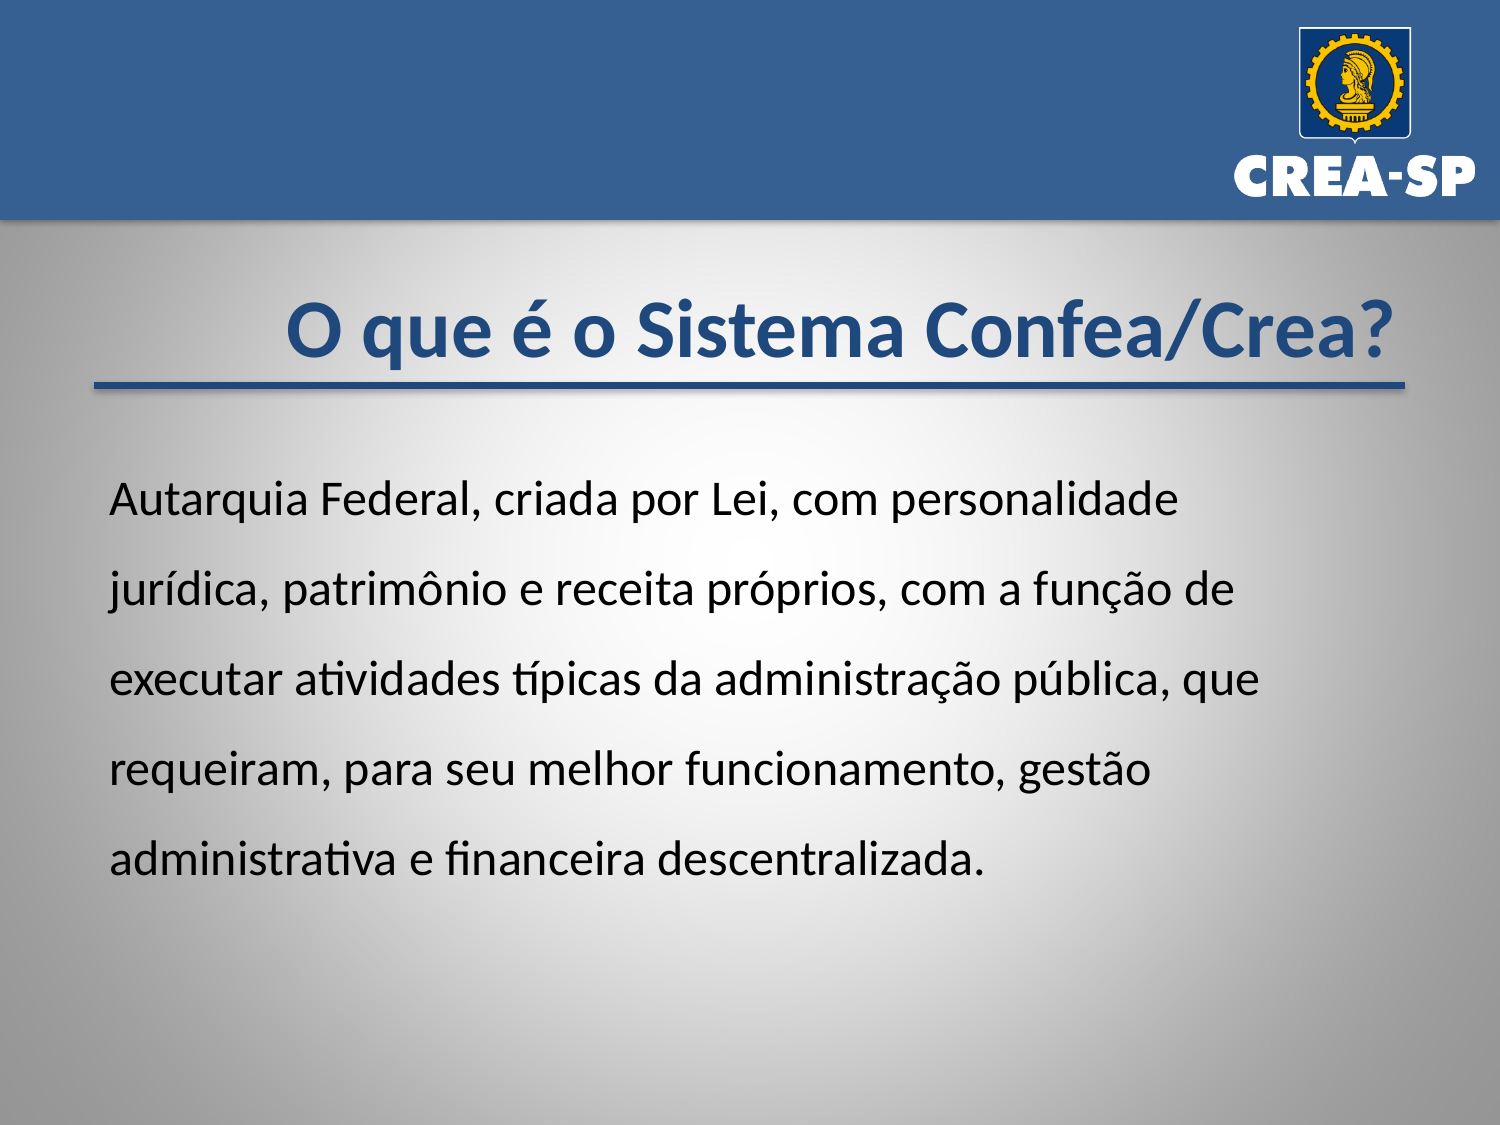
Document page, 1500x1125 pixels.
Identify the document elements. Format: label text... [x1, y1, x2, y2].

text_box O que é o Sistema Confea/Crea? [100, 267, 1412, 382]
text_box Autarquia Federal, criada por Lei, com personalidade jurídica, patrimônio e receita próprios, com a função de executar atividades típicas da administração pública, que requeiram, para seu melhor funcionamento, gestão administrativa e financeira descentralizada. [94, 428, 1329, 894]
picture [0, 220, 1500, 1125]
picture [1234, 27, 1475, 197]
